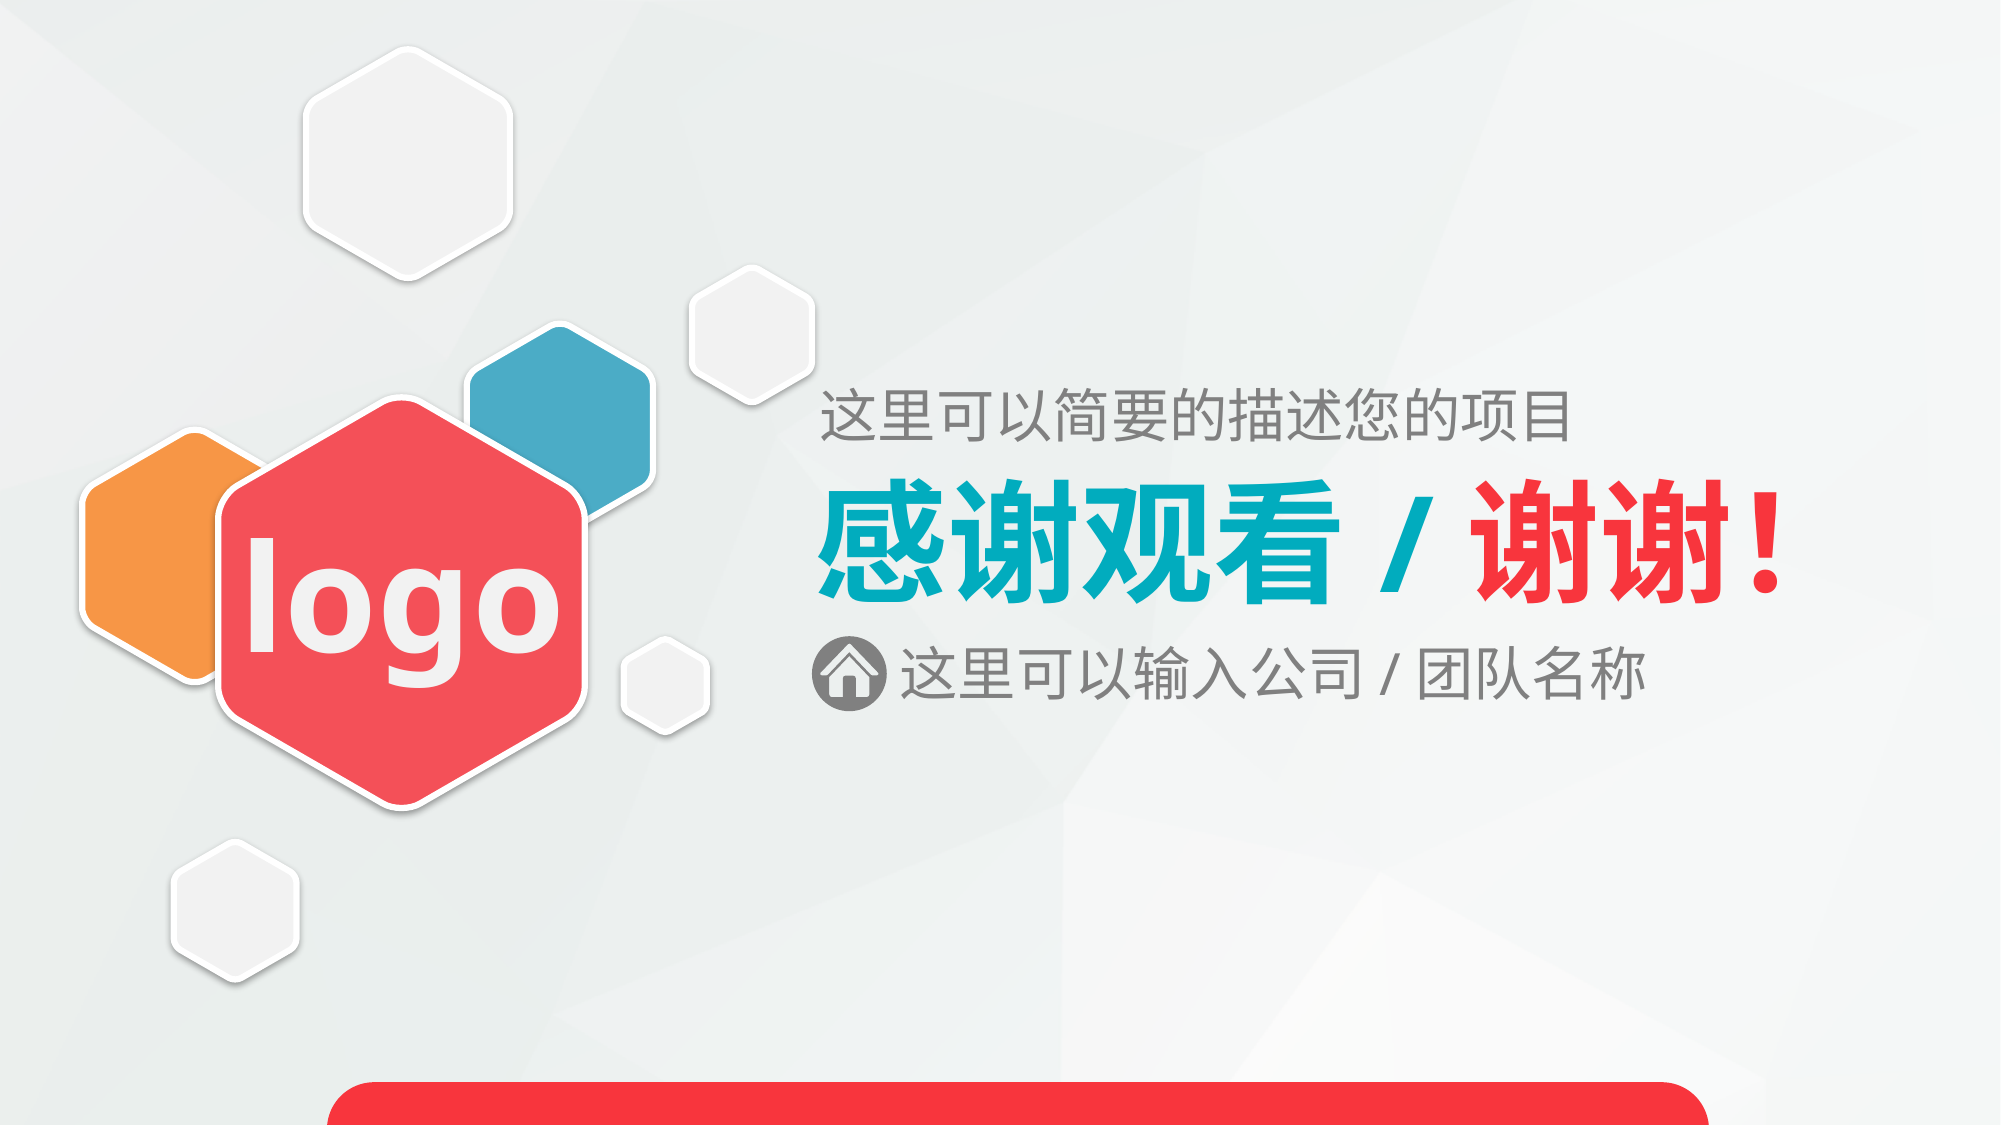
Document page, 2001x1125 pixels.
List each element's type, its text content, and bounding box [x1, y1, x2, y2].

text_box [79, 426, 266, 686]
text_box [223, 394, 580, 494]
text_box [302, 46, 514, 282]
text_box [811, 637, 884, 712]
text_box [688, 264, 816, 406]
text_box [215, 690, 588, 812]
text_box [325, 1080, 1711, 1125]
text_box [170, 838, 300, 983]
text_box logo [206, 494, 598, 690]
text_box 这里可以输入公司/团队名称 [884, 640, 1744, 703]
text_box 这里可以简要的描述您的项目 [804, 368, 1711, 460]
text_box 感谢观看/谢谢！ [799, 441, 1923, 637]
text_box [620, 636, 710, 736]
picture [0, 0, 2001, 1125]
text_box [463, 320, 657, 518]
